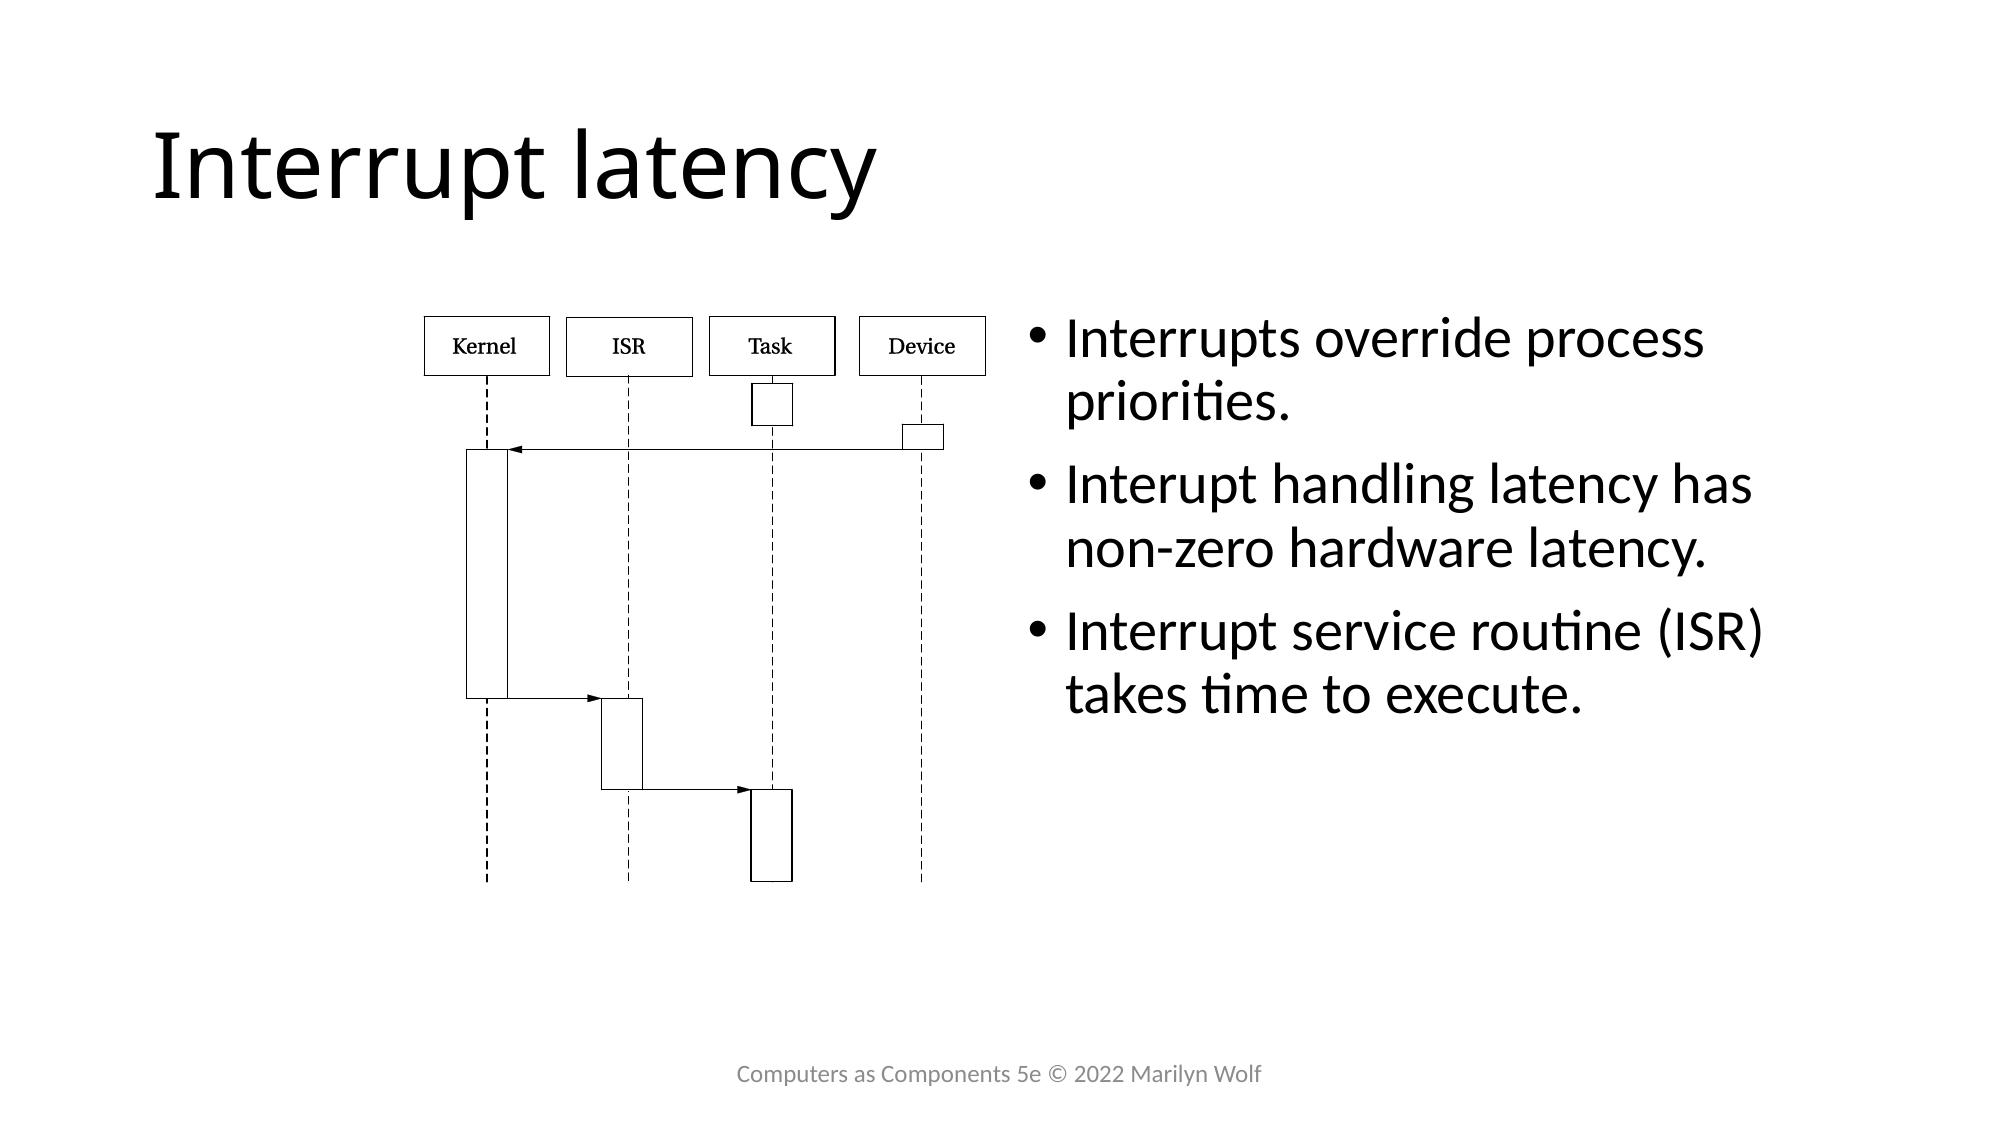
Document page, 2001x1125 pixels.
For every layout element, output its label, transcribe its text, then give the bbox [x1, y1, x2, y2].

list Interrupts override process priorities. Interupt handling latency has non-zero hardware latency. Interrupt service routine (ISR) takes time to execute. [1012, 299, 1863, 1014]
footer Computers as Components 5e © 2022 Marilyn Wolf [662, 1042, 1338, 1103]
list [423, 313, 988, 886]
title Interrupt latency [137, 59, 1863, 278]
